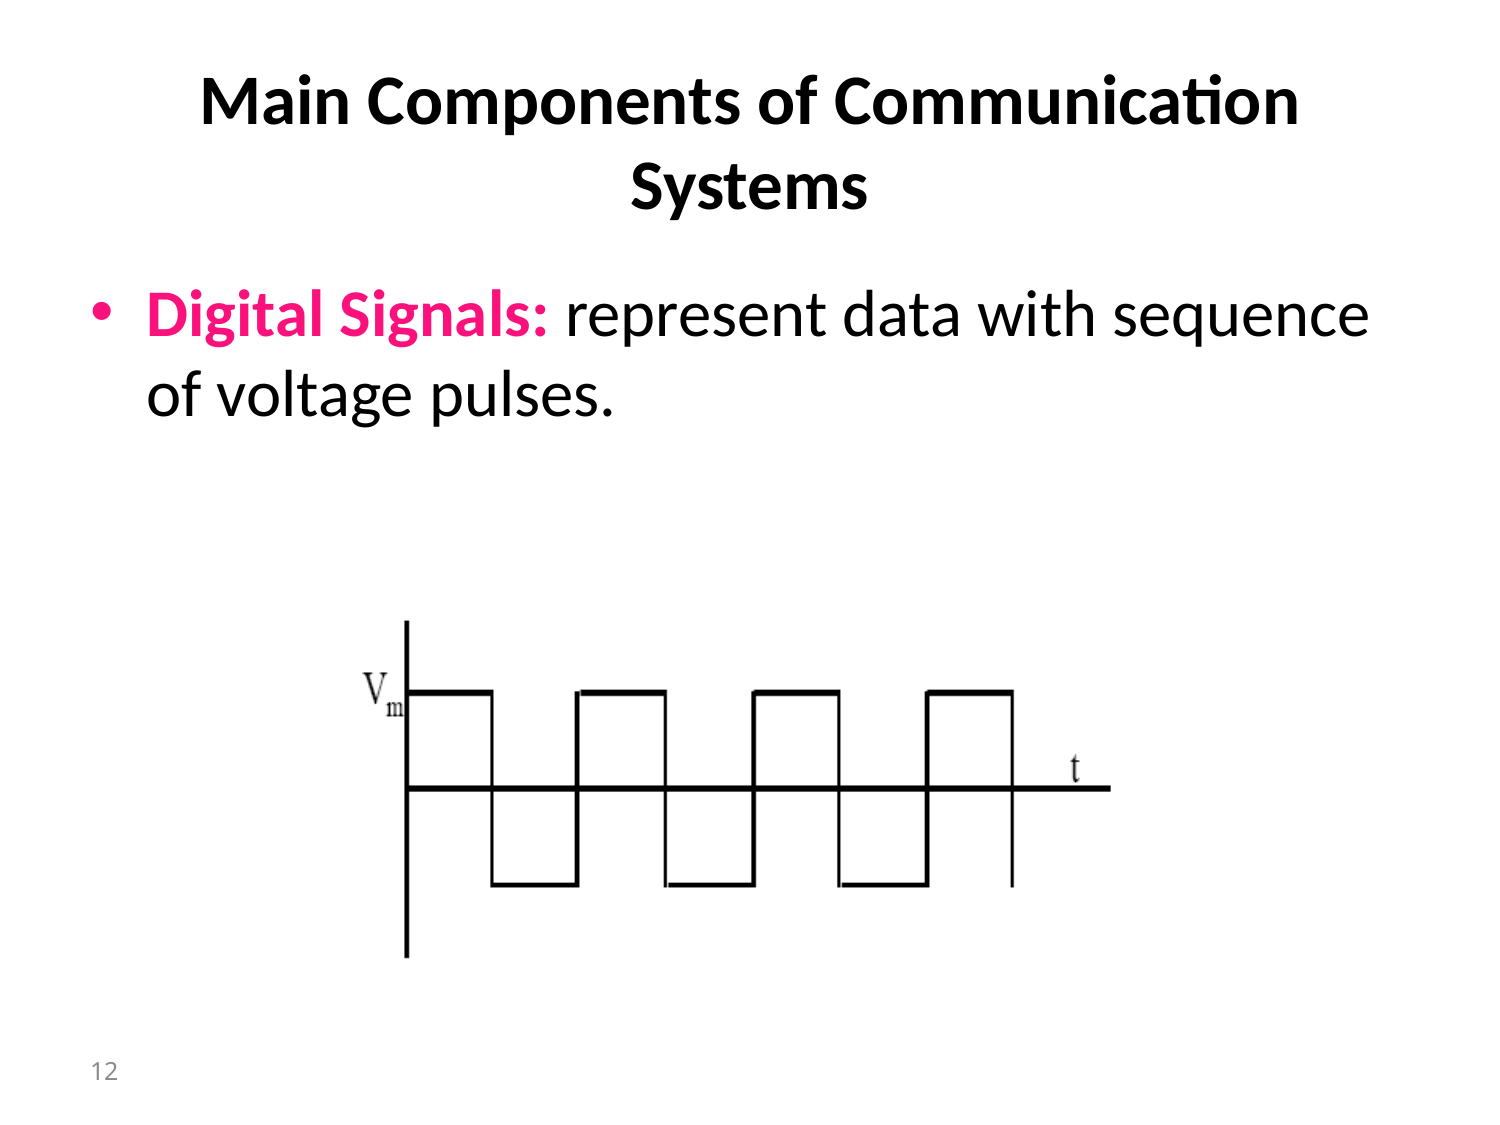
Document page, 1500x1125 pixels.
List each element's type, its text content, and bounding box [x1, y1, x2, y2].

picture [349, 599, 1162, 985]
slide_number 12 [75, 1042, 425, 1103]
list Digital Signals: represent data with sequence of voltage pulses. [75, 262, 1425, 1005]
title Main Components of Communication Systems [75, 45, 1425, 233]
